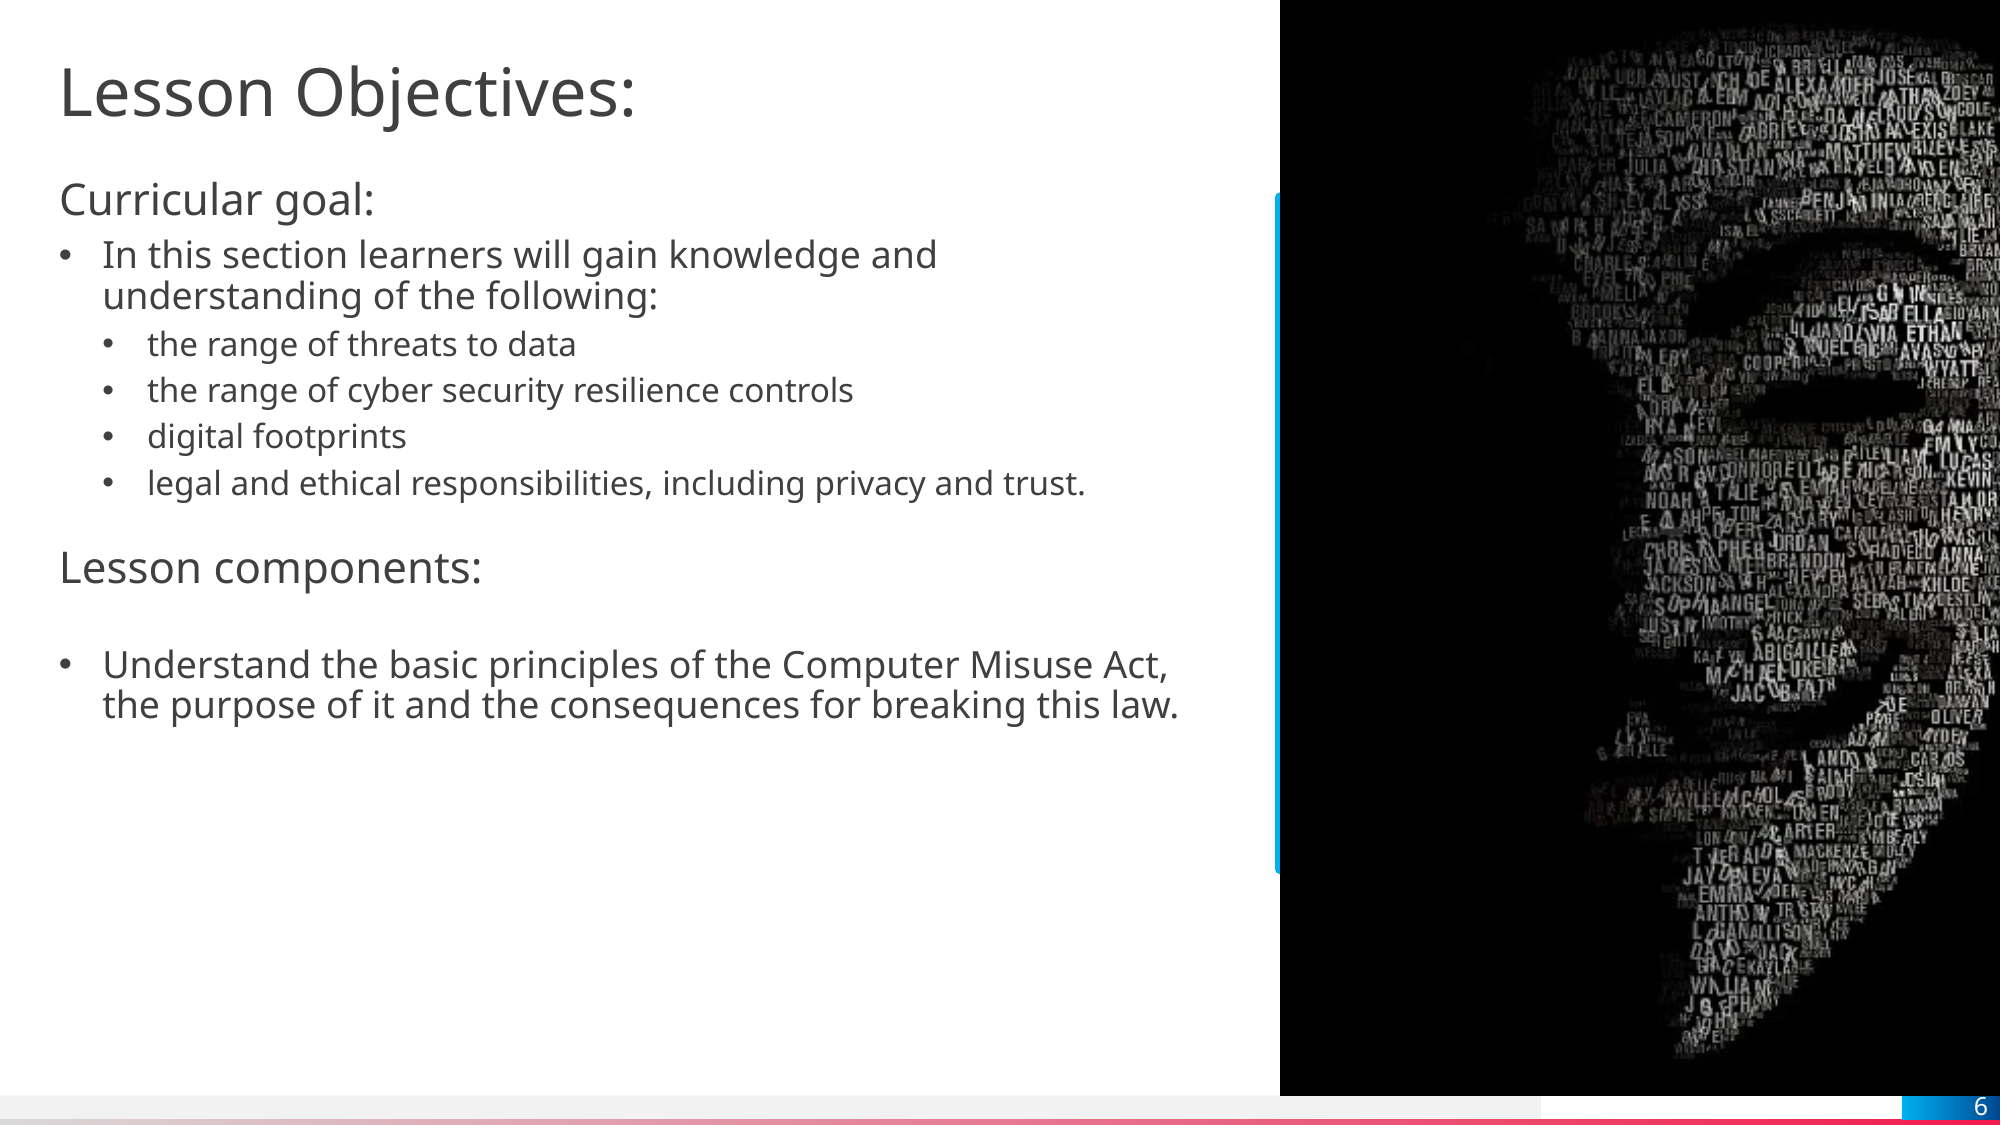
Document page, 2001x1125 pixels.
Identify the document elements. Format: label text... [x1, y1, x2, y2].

list In this section learners will gain knowledge and understanding of the following: the range of threats to data the range of cyber security resilience controls digital footprints legal and ethical responsibilities, including privacy and trust. Understand the basic principles of the Computer Misuse Act, the purpose of it and the consequences for breaking this law. [59, 606, 1207, 975]
text_box Lesson components: [58, 546, 1207, 606]
title Lesson Objectives: [59, 59, 1207, 148]
picture [1280, 0, 2000, 1096]
list Curricular goal: [59, 177, 1207, 236]
slide_number 6 [1901, 1096, 2000, 1120]
list In this section learners will gain knowledge and understanding of the following: the range of threats to data the range of cyber security resilience controls digital footprints legal and ethical responsibilities, including privacy and trust. Understand the basic principles of the Computer Misuse Act, the purpose of it and the consequences for breaking this law. [59, 236, 1207, 546]
